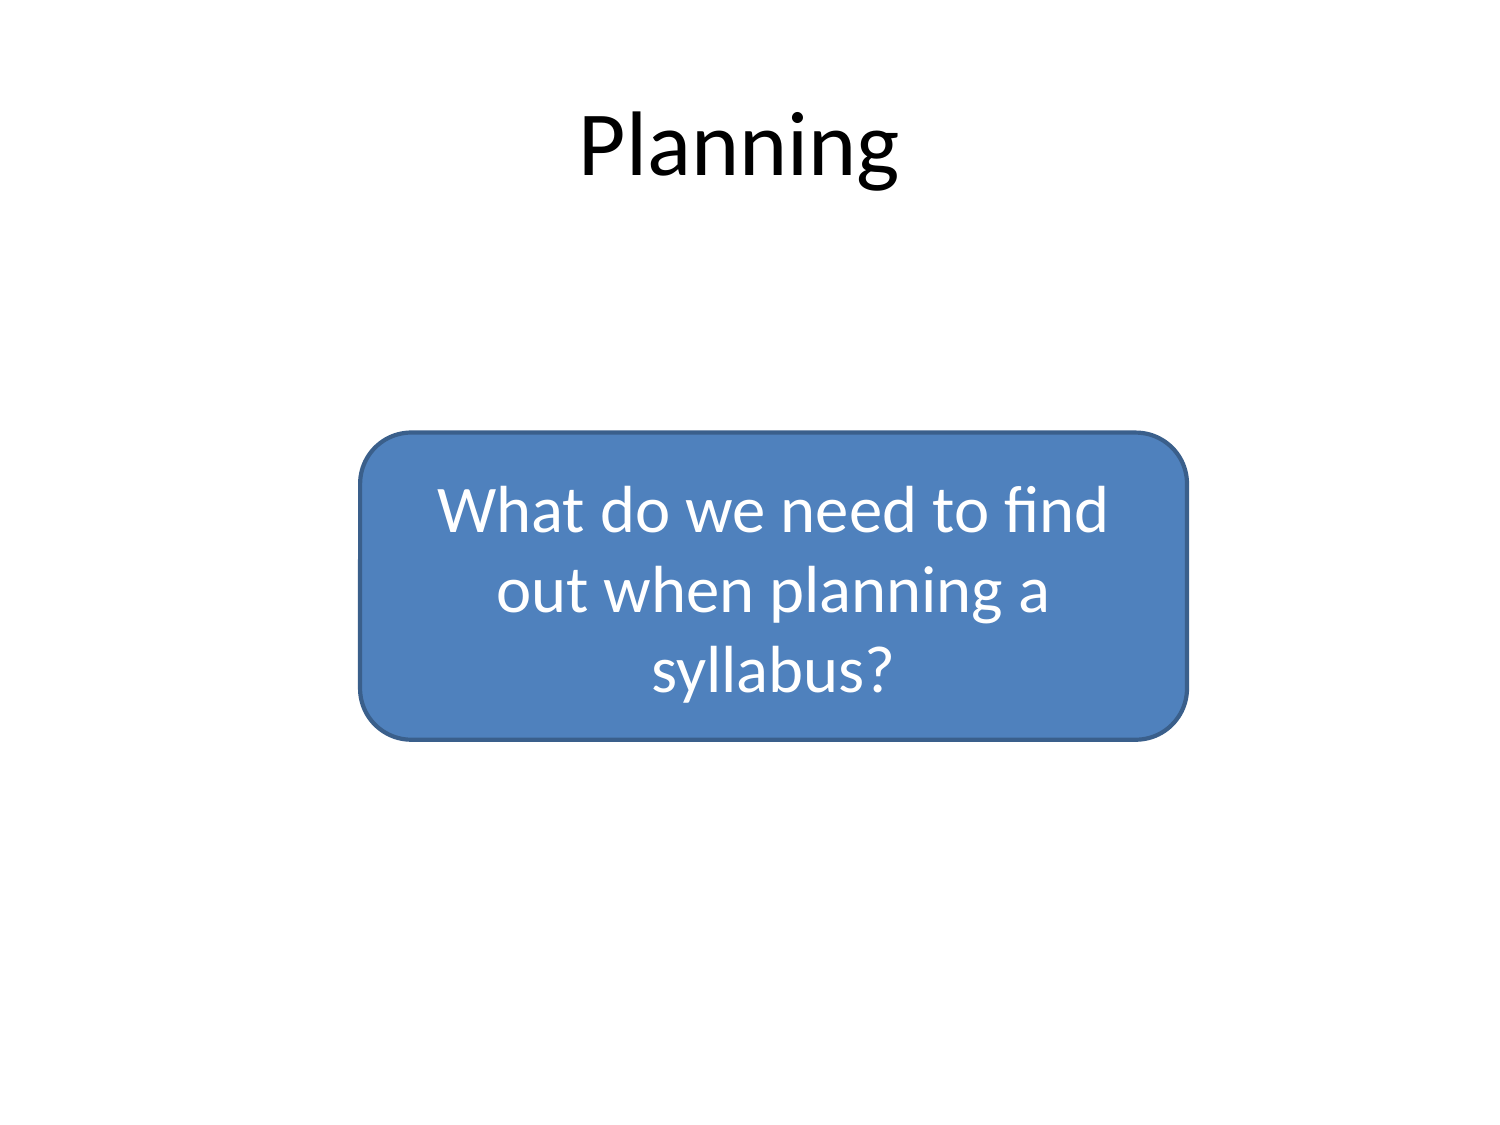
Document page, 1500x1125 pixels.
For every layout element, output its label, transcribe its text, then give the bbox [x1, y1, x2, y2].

text_box What do we need to find out when planning a syllabus? [357, 430, 1190, 742]
title Planning [75, 45, 1425, 233]
